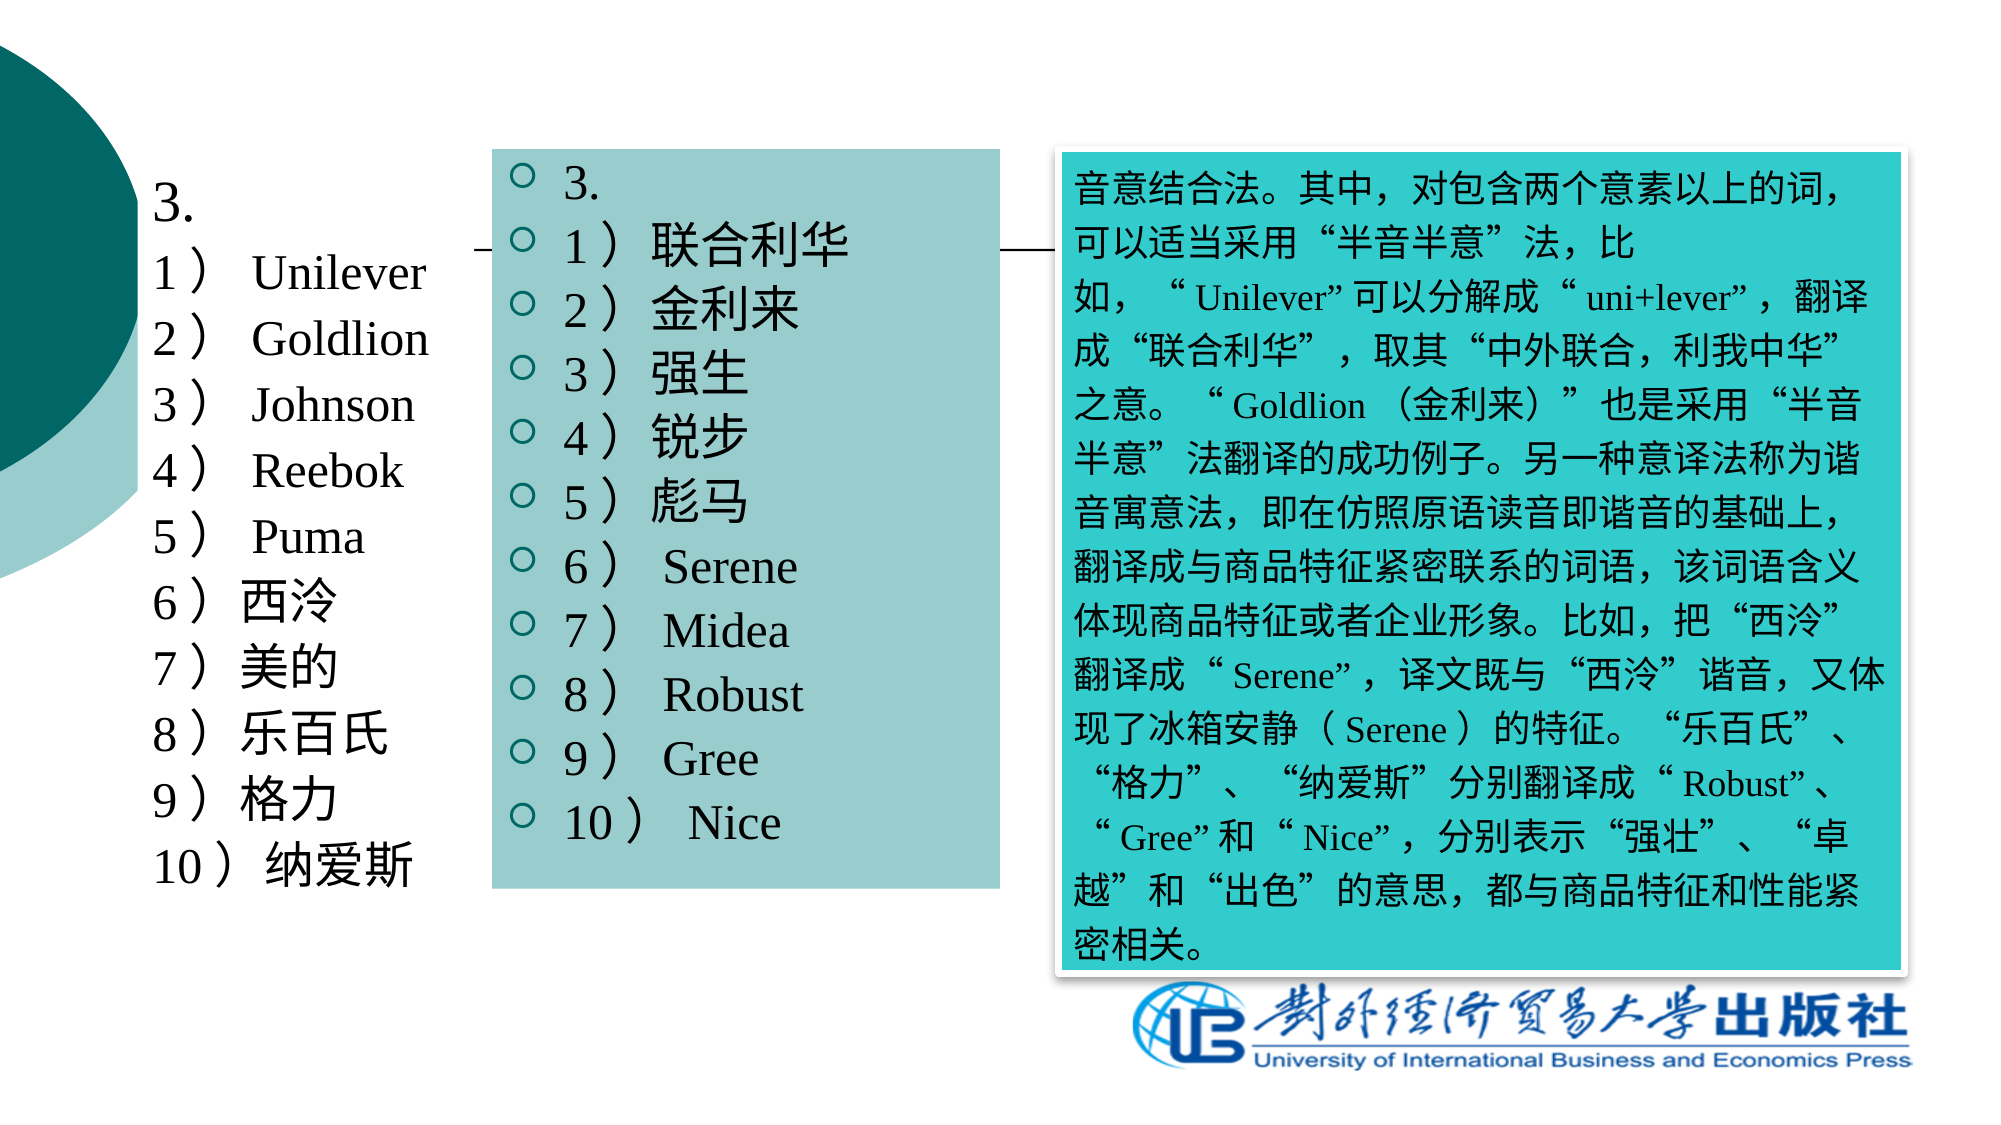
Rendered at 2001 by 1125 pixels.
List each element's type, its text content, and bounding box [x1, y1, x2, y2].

list 3. 1）联合利华 2）金利来 3）强生 4）锐步 5）彪马 6）Serene 7）Midea 8）Robust 9）Gree 10）Nice [491, 148, 1001, 889]
text_box 音意结合法。其中，对包含两个意素以上的词，可以适当采用“半音半意”法，比如，“Unilever”可以分解成“uni+lever”，翻译成“联合利华”，取其“中外联合，利我中华”之意。“Goldlion（金利来）”也是采用“半音半意”法翻译的成功例子。另一种意译法称为谐音寓意法，即在仿照原语读音即谐音的基础上，翻译成与商品特征紧密联系的词语，该词语含义体现商品特征或者企业形象。比如，把“西泠”翻译成“Serene”，译文既与“西泠”谐音，又体现了冰箱安静（Serene）的特征。“乐百氏”、“格力”、“纳爱斯”分别翻译成“Robust”、“Gree”和“Nice”，分别表示“强壮”、“卓越”和“出色”的意思，都与商品特征和性能紧密相关。 [1055, 146, 1908, 977]
picture [1054, 922, 2000, 1125]
text_box 3. 1）Unilever 2）Goldlion 3）Johnson 4）Reebok 5）Puma 6）西泠 7）美的 8）乐百氏 9）格力 10）纳爱斯 [137, 149, 475, 901]
